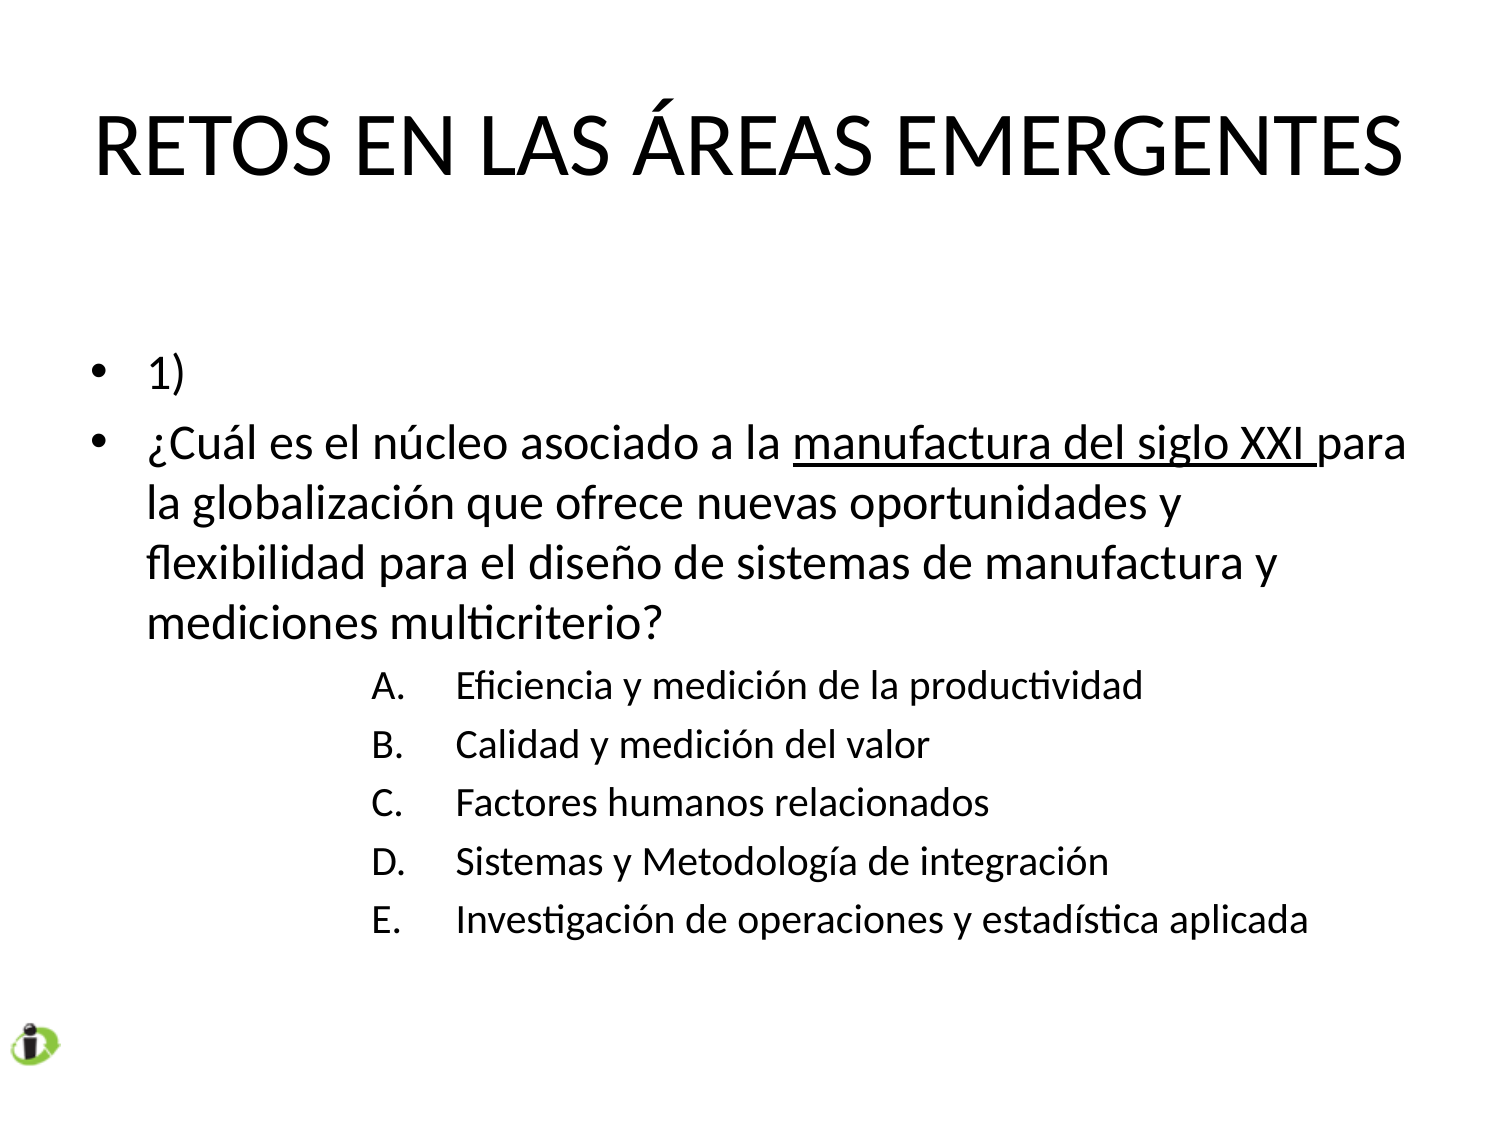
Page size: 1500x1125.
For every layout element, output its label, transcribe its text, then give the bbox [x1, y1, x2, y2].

list 1) ¿Cuál es el núcleo asociado a la manufactura del siglo XXI para la globalización que ofrece nuevas oportunidades y flexibilidad para el diseño de sistemas de manufactura y mediciones multicriterio? Eficiencia y medición de la productividad Calidad y medición del valor Factores humanos relacionados Sistemas y Metodología de integración Investigación de operaciones y estadística aplicada [75, 262, 1425, 1005]
title RETOS EN LAS ÁREAS EMERGENTES [75, 45, 1425, 233]
picture [10, 1020, 61, 1072]
